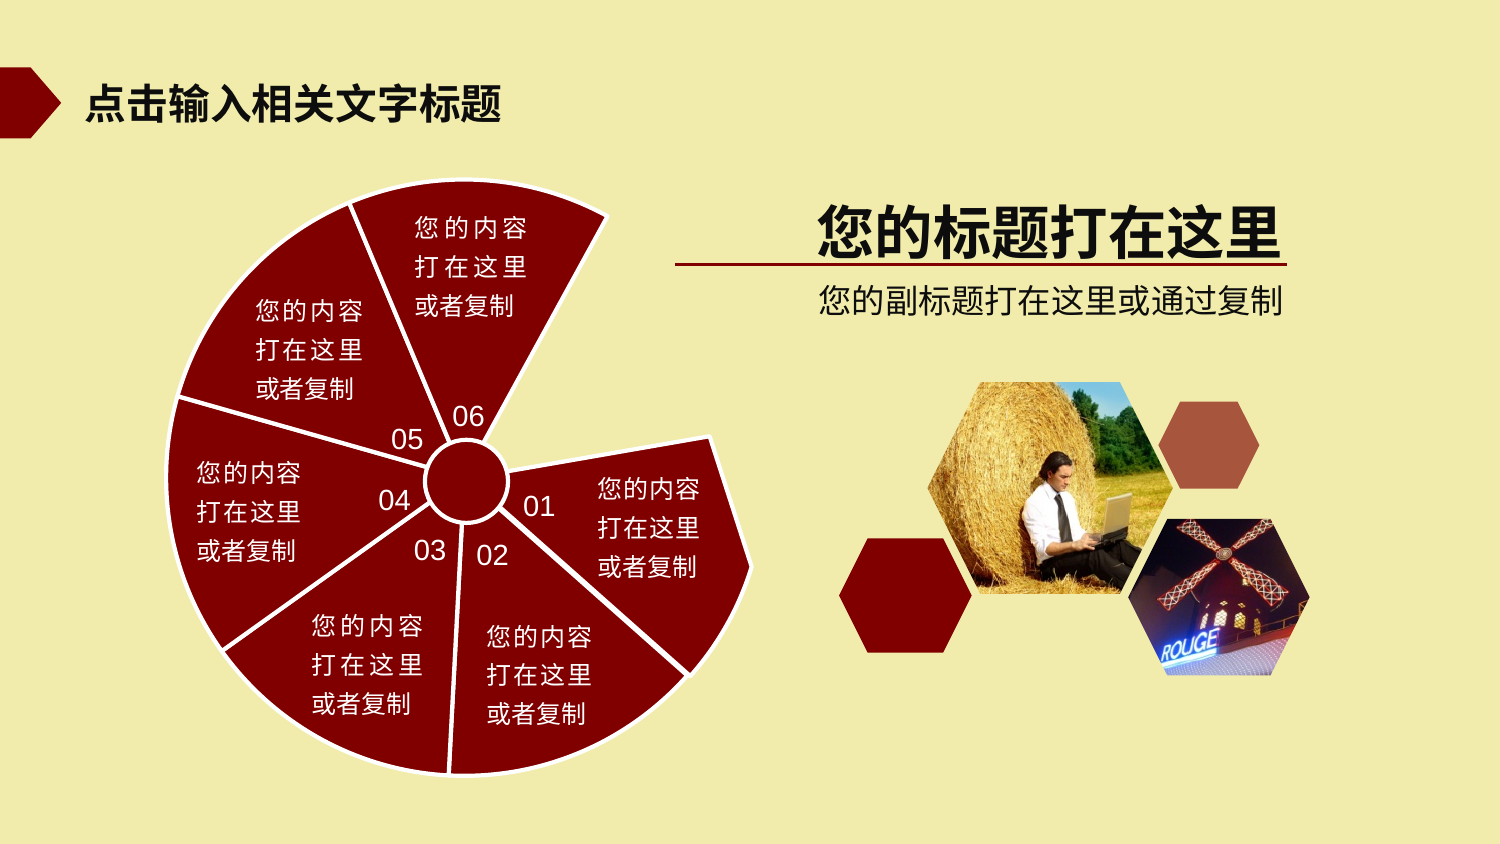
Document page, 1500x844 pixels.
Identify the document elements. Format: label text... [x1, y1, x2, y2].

text_box 您的内容打在这里或者复制 [582, 457, 716, 589]
text_box 点击输入相关文字标题 [70, 70, 518, 135]
text_box 04 [361, 463, 428, 524]
text_box 您的内容打在这里或者复制 [472, 604, 608, 737]
text_box [222, 599, 296, 724]
text_box [428, 440, 507, 518]
text_box [500, 497, 506, 513]
text_box [488, 508, 506, 518]
text_box [166, 397, 397, 652]
text_box [589, 436, 752, 677]
text_box 05 [373, 402, 441, 463]
text_box 您的内容打在这里或者复制 [296, 594, 439, 726]
text_box 06 [435, 379, 502, 440]
text_box 02 [459, 518, 526, 579]
text_box [0, 65, 63, 141]
text_box 01 [506, 469, 573, 530]
text_box [520, 458, 582, 581]
text_box 您的标题打在这里 [725, 167, 1298, 263]
text_box 您的内容打在这里或者复制 [240, 278, 379, 411]
text_box 03 [397, 513, 464, 574]
text_box [428, 503, 438, 513]
text_box [925, 380, 1175, 596]
text_box [1156, 399, 1262, 491]
text_box [299, 527, 459, 776]
text_box [177, 281, 373, 452]
text_box [242, 202, 432, 402]
text_box [441, 440, 449, 447]
text_box [1126, 516, 1312, 678]
text_box 您的内容打在这里或者复制 [400, 196, 543, 329]
text_box 您的副标题打在这里或通过复制 [803, 260, 1341, 328]
text_box [449, 532, 688, 776]
text_box [349, 179, 608, 409]
text_box 您的内容打在这里或者复制 [181, 441, 317, 573]
text_box [837, 536, 974, 655]
